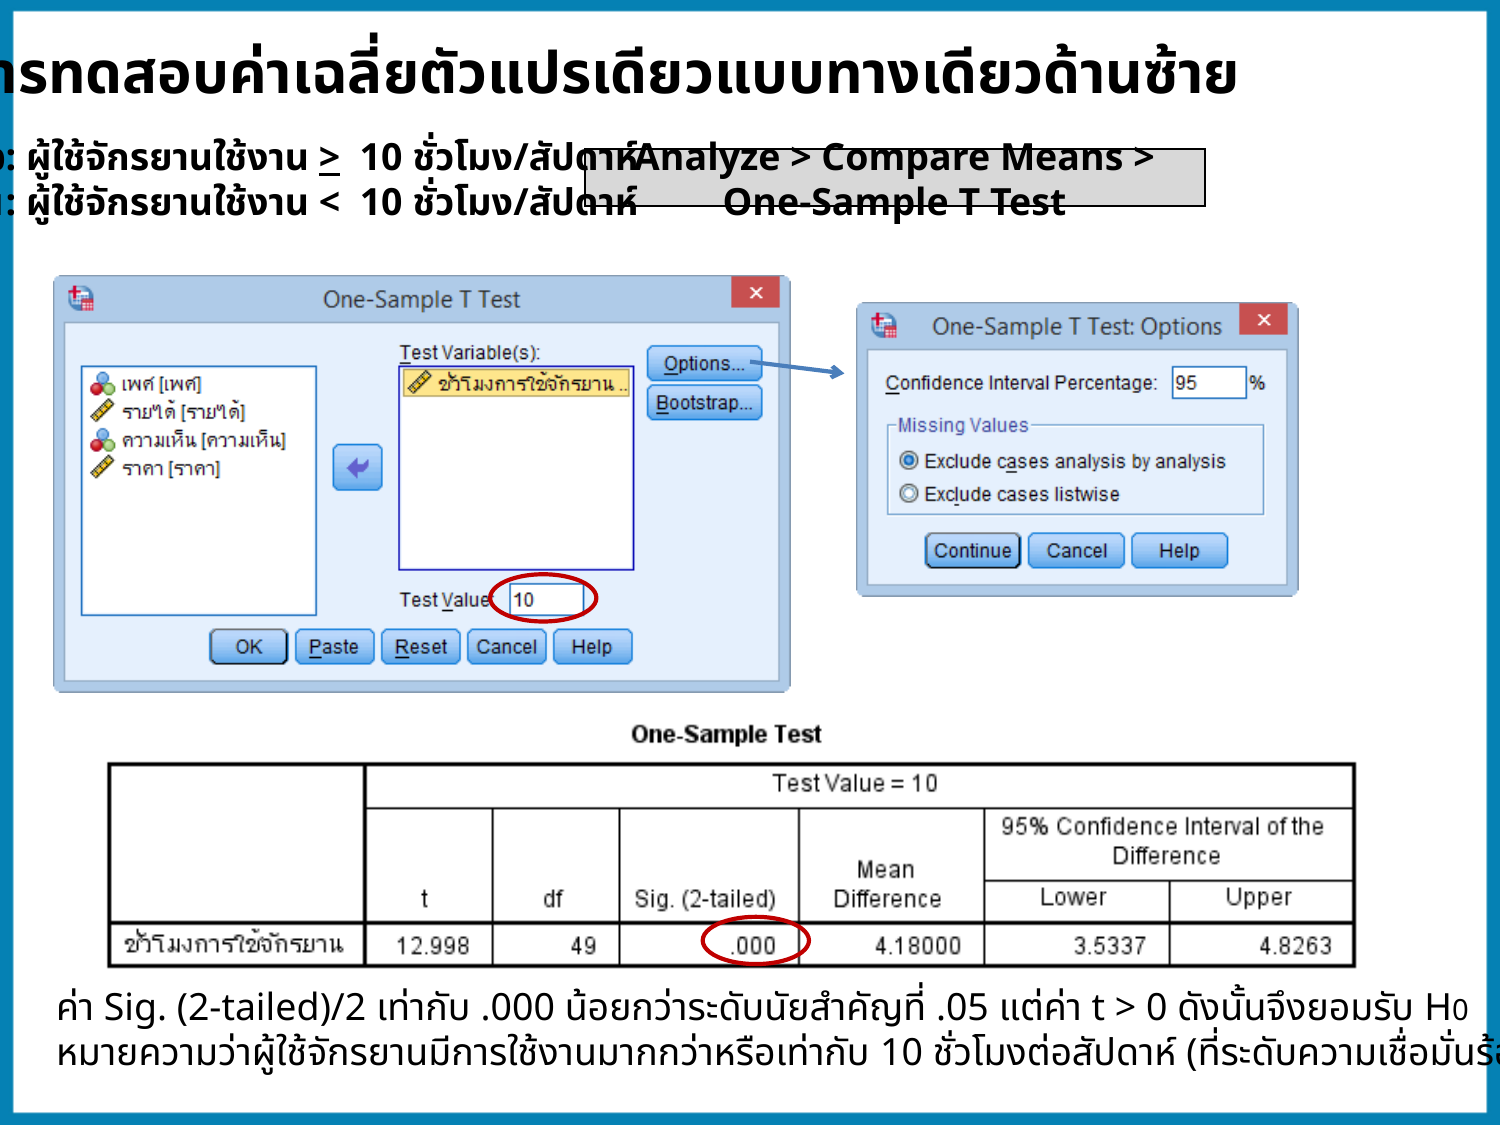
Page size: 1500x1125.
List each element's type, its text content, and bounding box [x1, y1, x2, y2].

picture [13, 11, 1487, 1113]
text_box ค่า Sig. (2-tailed)/2 เท่ากับ .000 น้อยกว่าระดับนัยสำคัญที่ .05 แต่ค่า t > 0 ดังนั้นจึงยอมรับ H0 หมายความว่าผู้ใช้จักรยานมีการใช้งานมากกว่าหรือเท่ากับ 10 ชั่วโมงต่อสัปดาห์ (ที่ระดับความเชื่อมั่นร้อยละ 95) [41, 975, 1500, 1081]
text_box 11.3.5 การทดสอบค่าเฉลี่ยตัวแปรเดียวแบบทางเดียวด้านซ้าย [0, 27, 1255, 113]
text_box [749, 361, 845, 374]
text_box H0: ผู้ใช้จักรยานใช้งาน > 10 ชั่วโมง/สัปดาห์ H1: ผู้ใช้จักรยานใช้งาน < 10 ชั่วโมง/สัปดาห์ [0, 125, 653, 231]
text_box Analyze > Compare Means > One-Sample T Test [653, 148, 1205, 206]
